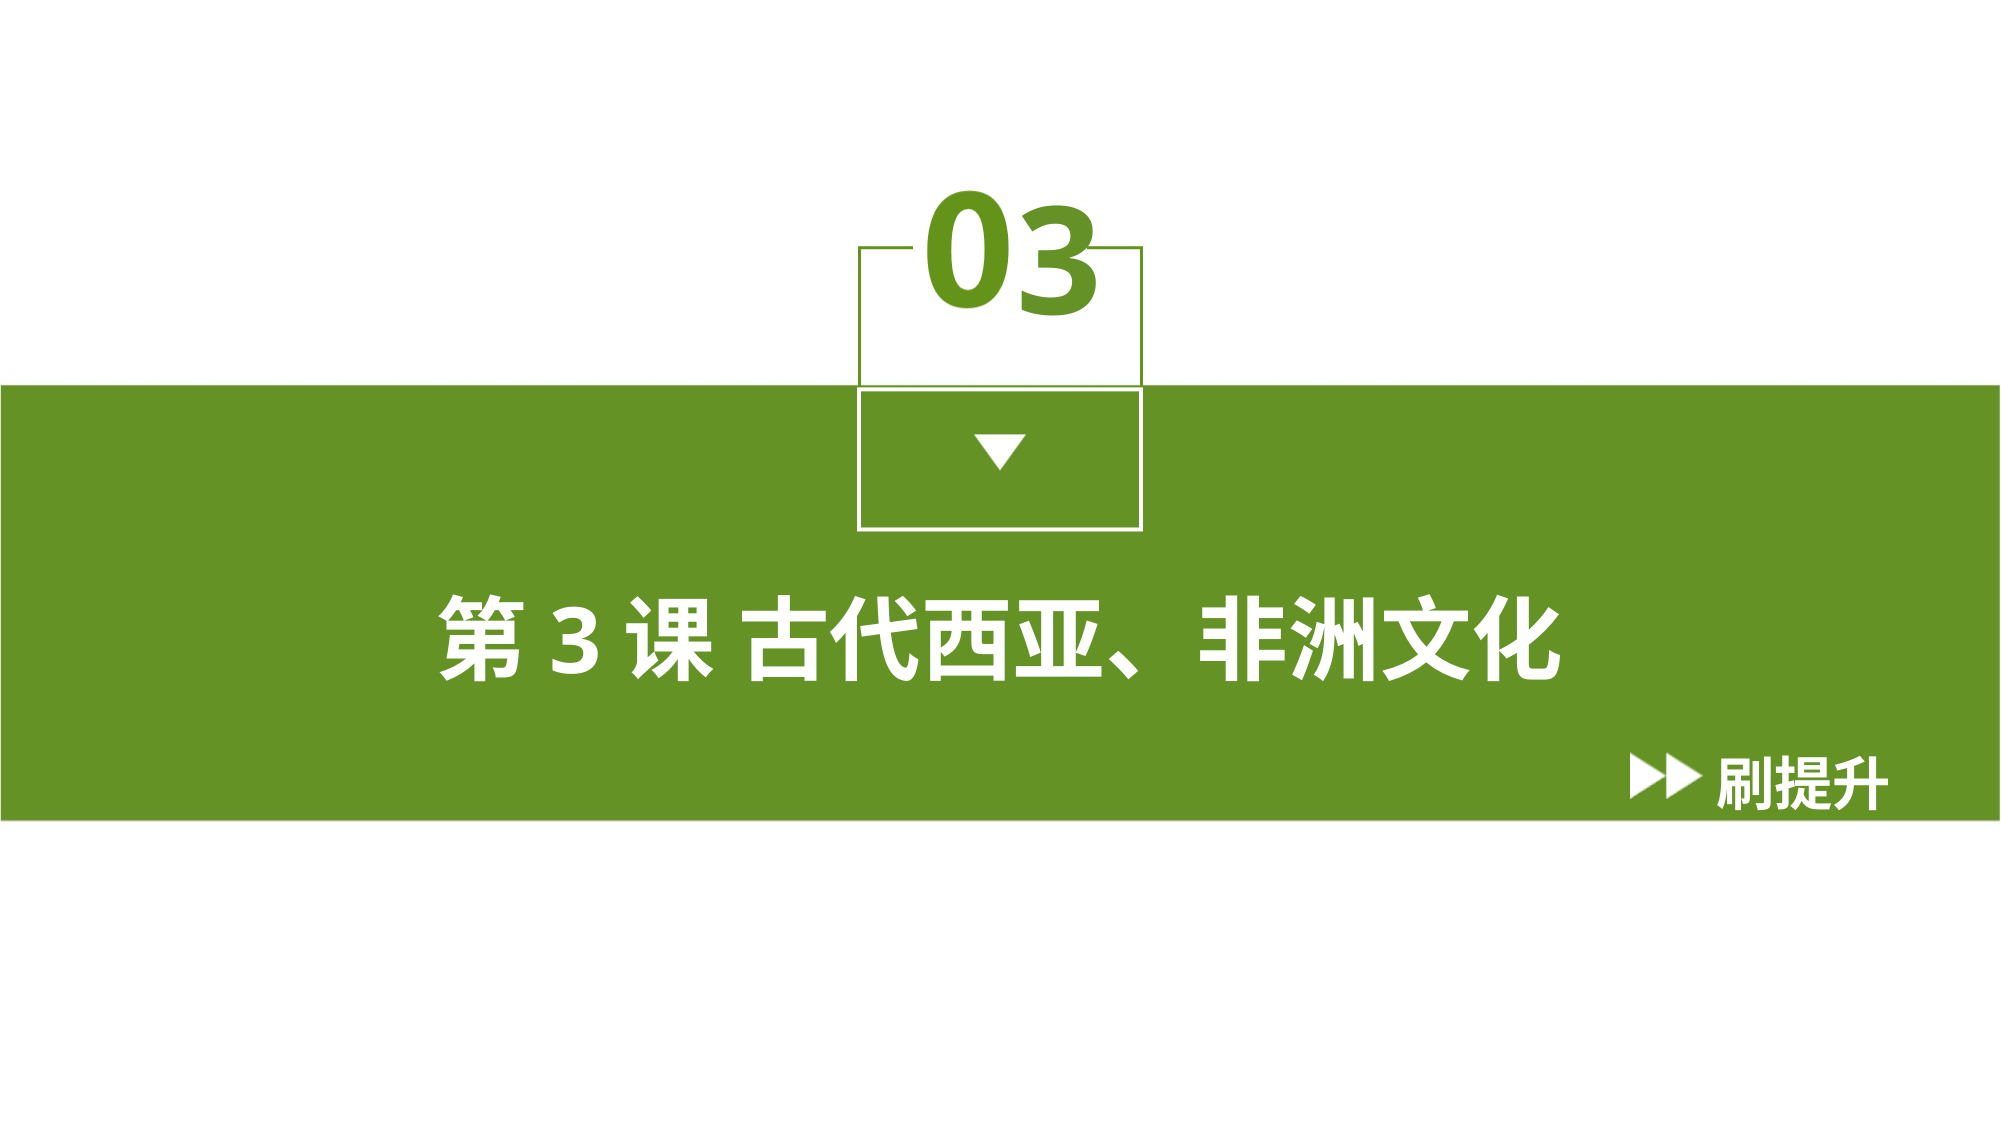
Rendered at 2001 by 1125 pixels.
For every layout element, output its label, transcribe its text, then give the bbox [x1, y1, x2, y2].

picture [0, 0, 2000, 572]
text_box 刷提升 [1715, 718, 1997, 812]
picture [0, 699, 2000, 1125]
text_box 第3课 古代西亚、非洲文化 [0, 572, 2000, 699]
text_box 3 [979, 156, 1139, 353]
